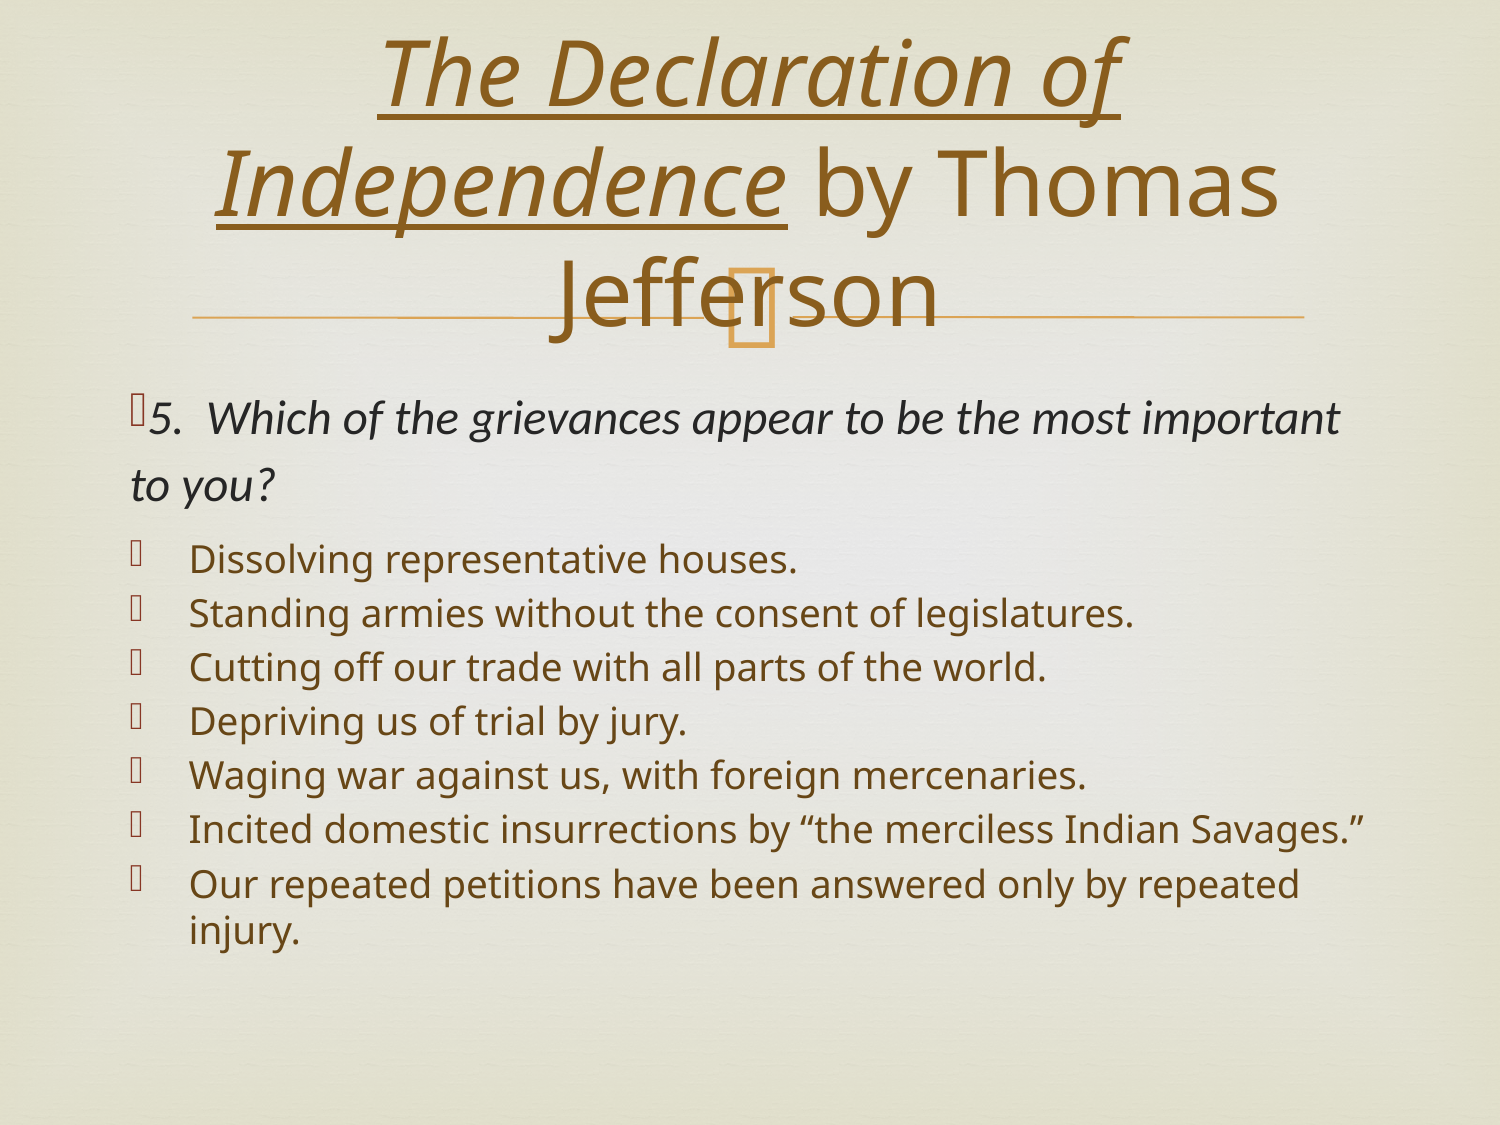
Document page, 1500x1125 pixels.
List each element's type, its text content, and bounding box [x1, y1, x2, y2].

list 5. Which of the grievances appear to be the most important to you? Dissolving representative houses. Standing armies without the consent of legislatures. Cutting off our trade with all parts of the world. Depriving us of trial by jury. Waging war against us, with foreign mercenaries. Incited domestic insurrections by “the merciless Indian Savages.” Our repeated petitions have been answered only by repeated injury. [114, 368, 1386, 1005]
title The Declaration of Independence by Thomas Jefferson [112, 93, 1386, 267]
